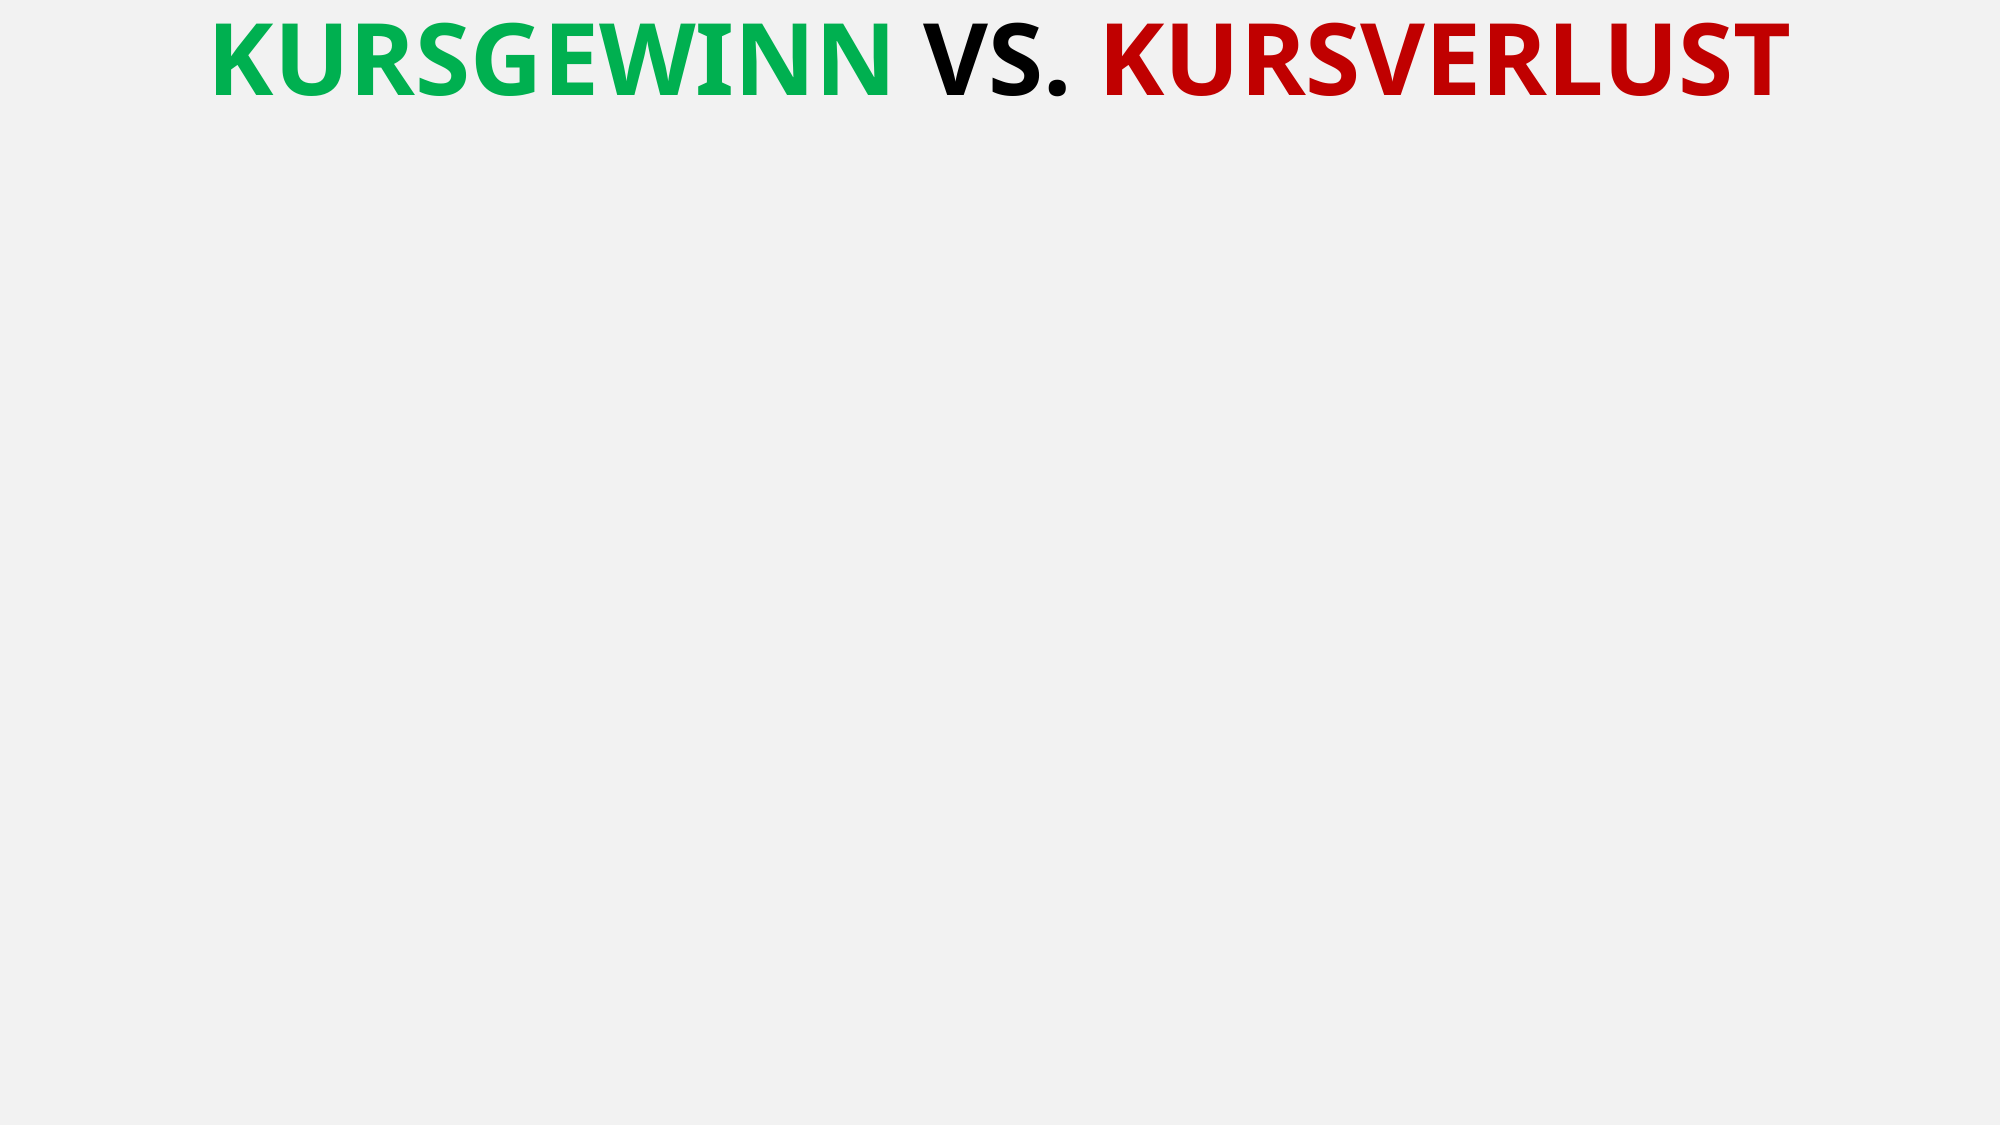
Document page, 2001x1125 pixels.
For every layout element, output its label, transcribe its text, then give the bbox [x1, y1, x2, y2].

title KURSGEWINN VS. KURSVERLUST [0, 0, 2000, 125]
